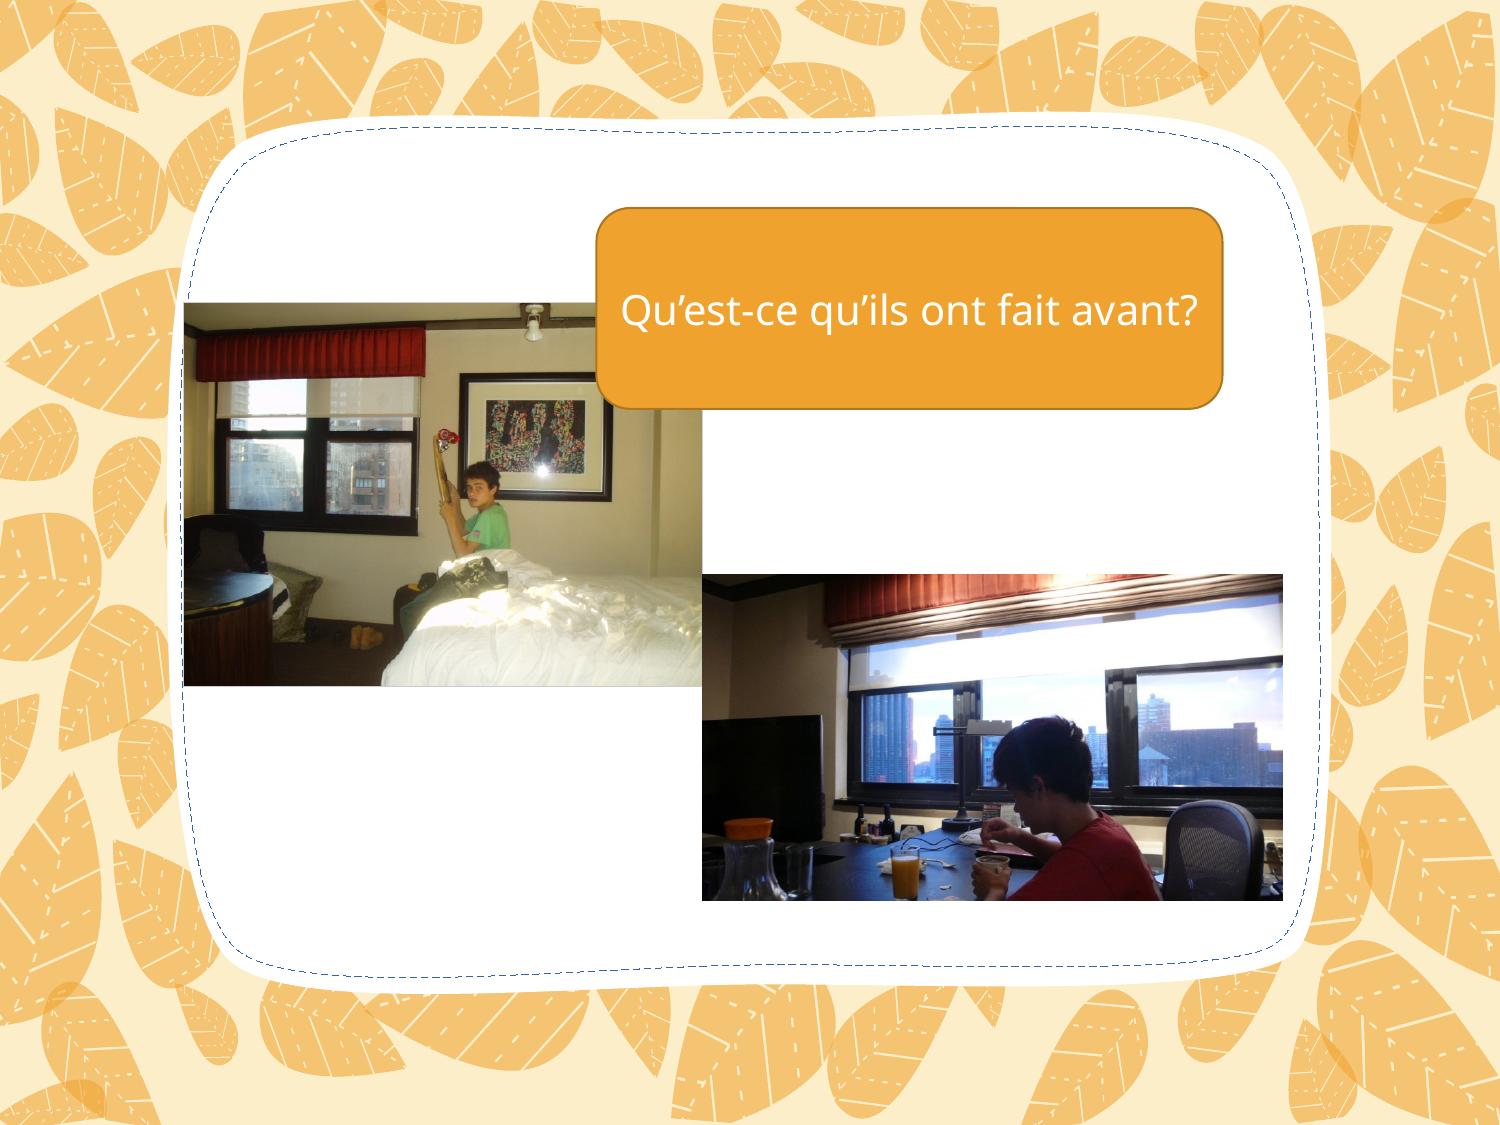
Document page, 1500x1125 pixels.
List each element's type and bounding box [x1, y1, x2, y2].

text_box [596, 207, 1223, 410]
picture [182, 302, 1283, 901]
